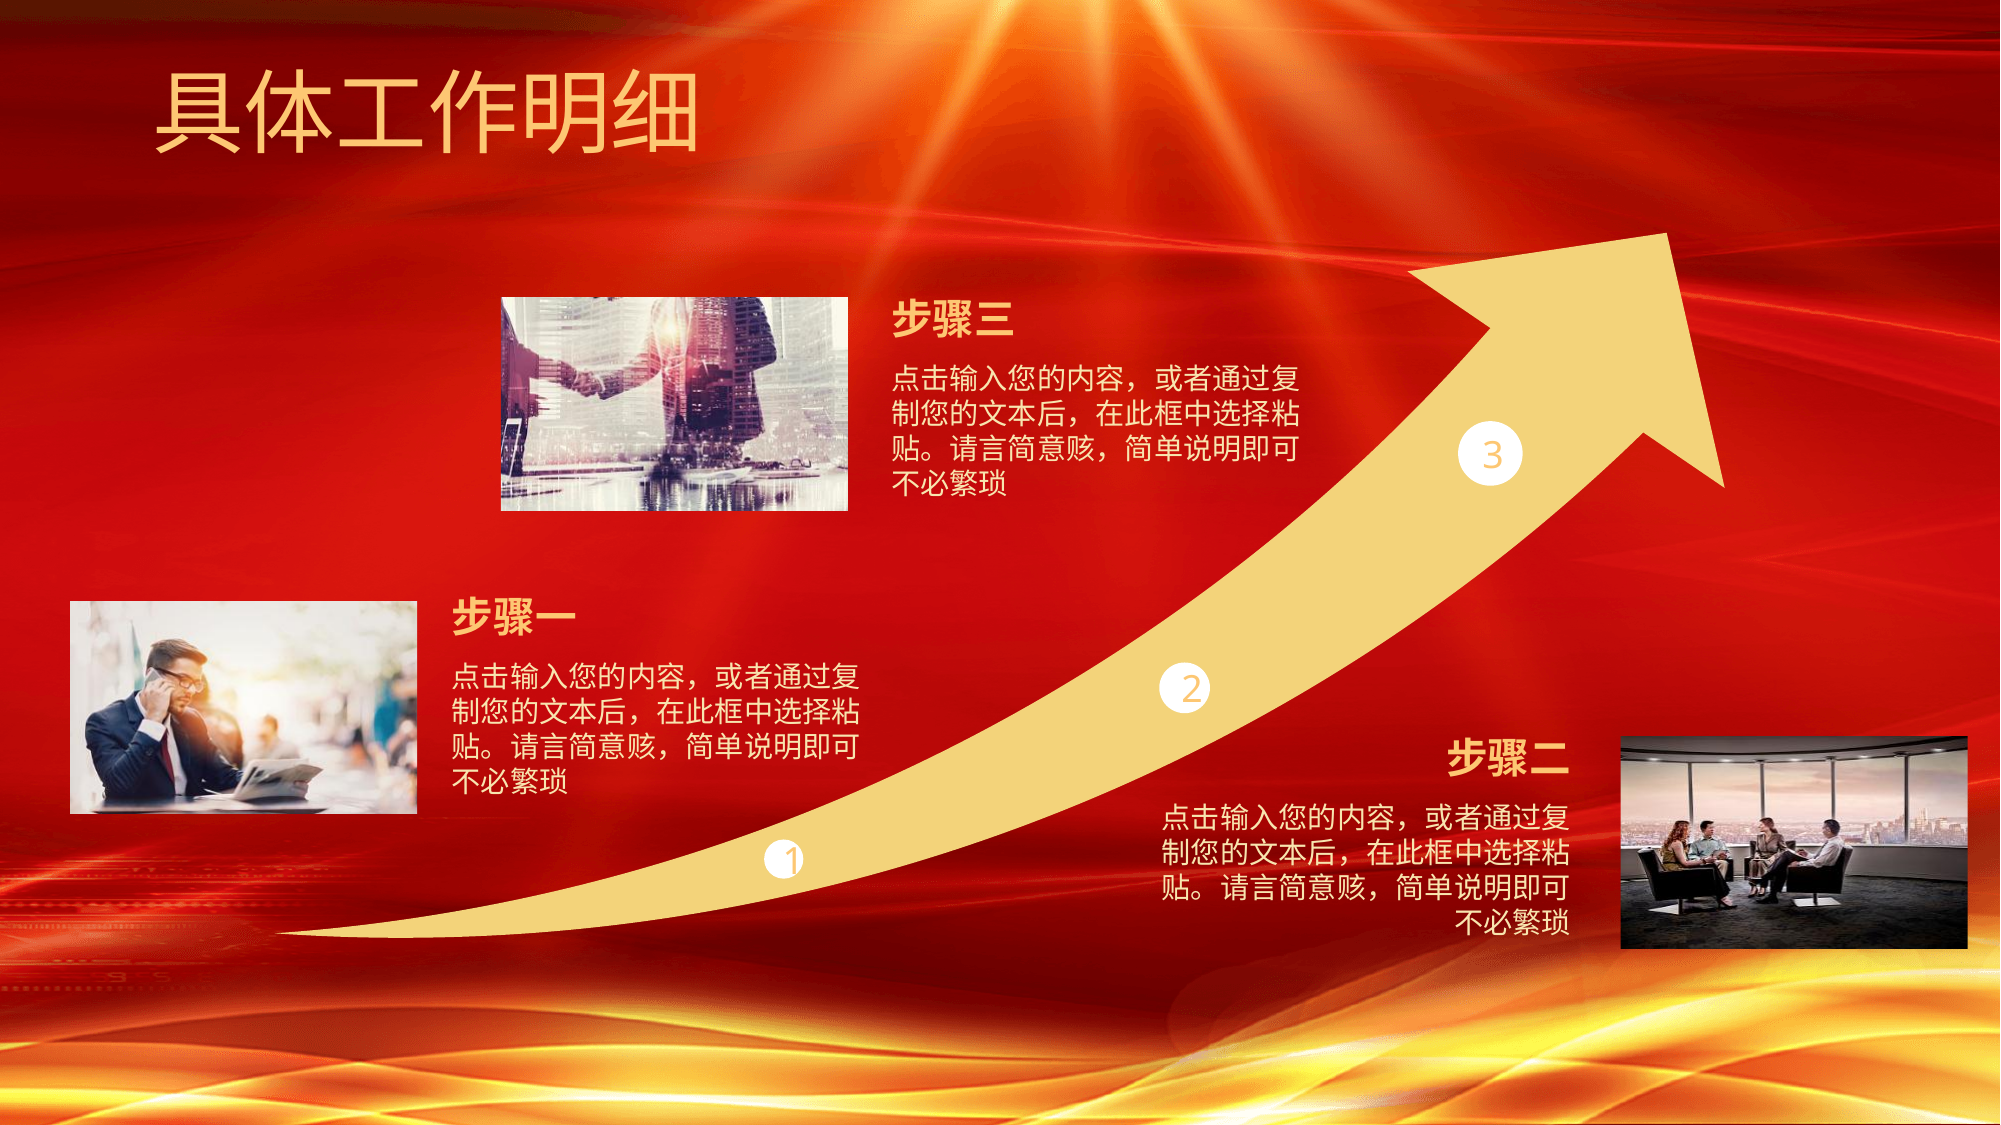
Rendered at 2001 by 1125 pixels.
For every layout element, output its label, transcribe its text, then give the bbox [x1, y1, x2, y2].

text_box 步骤二 [1261, 724, 1586, 790]
picture [0, 0, 2000, 1125]
text_box [500, 297, 849, 511]
text_box 2 [1158, 661, 1212, 715]
title 具体工作明细 [137, 59, 1863, 278]
text_box 3 [1457, 420, 1524, 487]
text_box [274, 231, 1727, 939]
text_box 步骤三 [876, 285, 1202, 351]
text_box 点击输入您的内容，或者通过复制您的文本后，在此框中选择粘贴。请言简意赅，简单说明即可不必繁琐 [876, 352, 1339, 508]
text_box [1620, 735, 1969, 950]
text_box [69, 600, 418, 815]
text_box 点击输入您的内容，或者通过复制您的文本后，在此框中选择粘贴。请言简意赅，简单说明即可不必繁琐 [1129, 792, 1586, 948]
text_box 1 [763, 838, 805, 880]
text_box 点击输入您的内容，或者通过复制您的文本后，在此框中选择粘贴。请言简意赅，简单说明即可不必繁琐 [436, 651, 894, 806]
text_box 步骤一 [436, 583, 762, 649]
